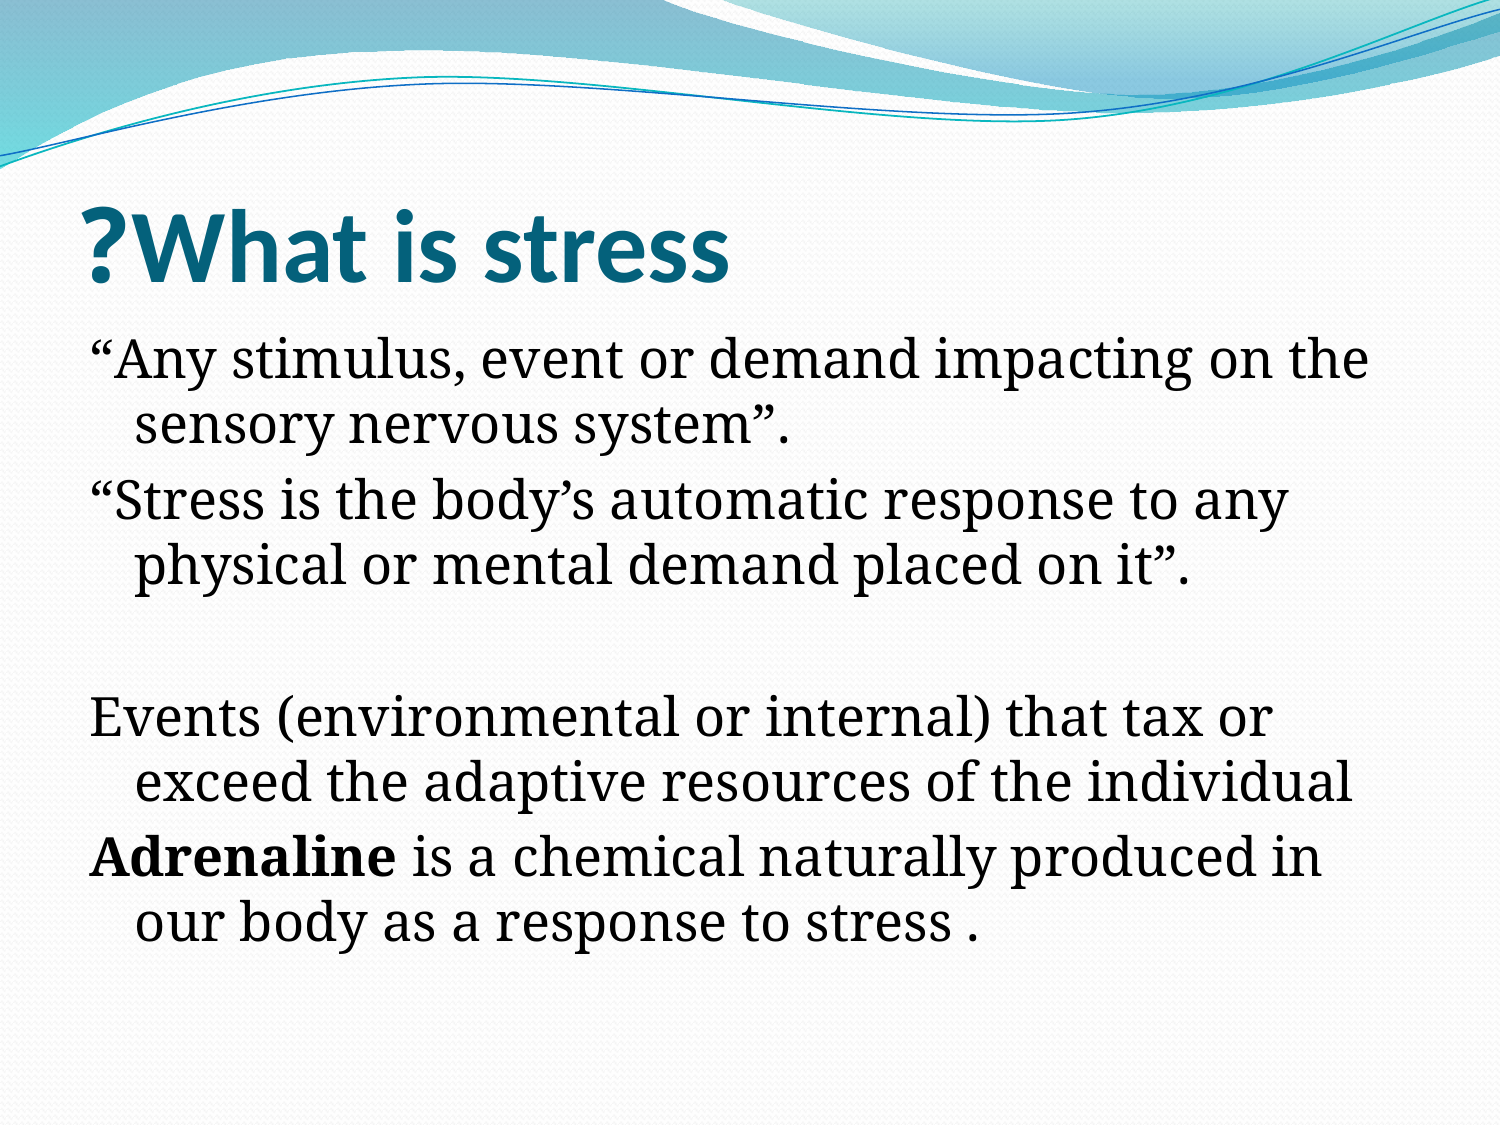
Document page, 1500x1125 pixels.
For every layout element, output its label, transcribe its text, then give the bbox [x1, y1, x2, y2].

list “Any stimulus, event or demand impacting on the sensory nervous system”. “Stress is the body’s automatic response to any physical or mental demand placed on it”. Events (environmental or internal) that tax or exceed the adaptive resources of the individual Adrenaline is a chemical naturally produced in our body as a response to stress . [75, 317, 1425, 1038]
title What is stress? [75, 115, 1425, 303]
